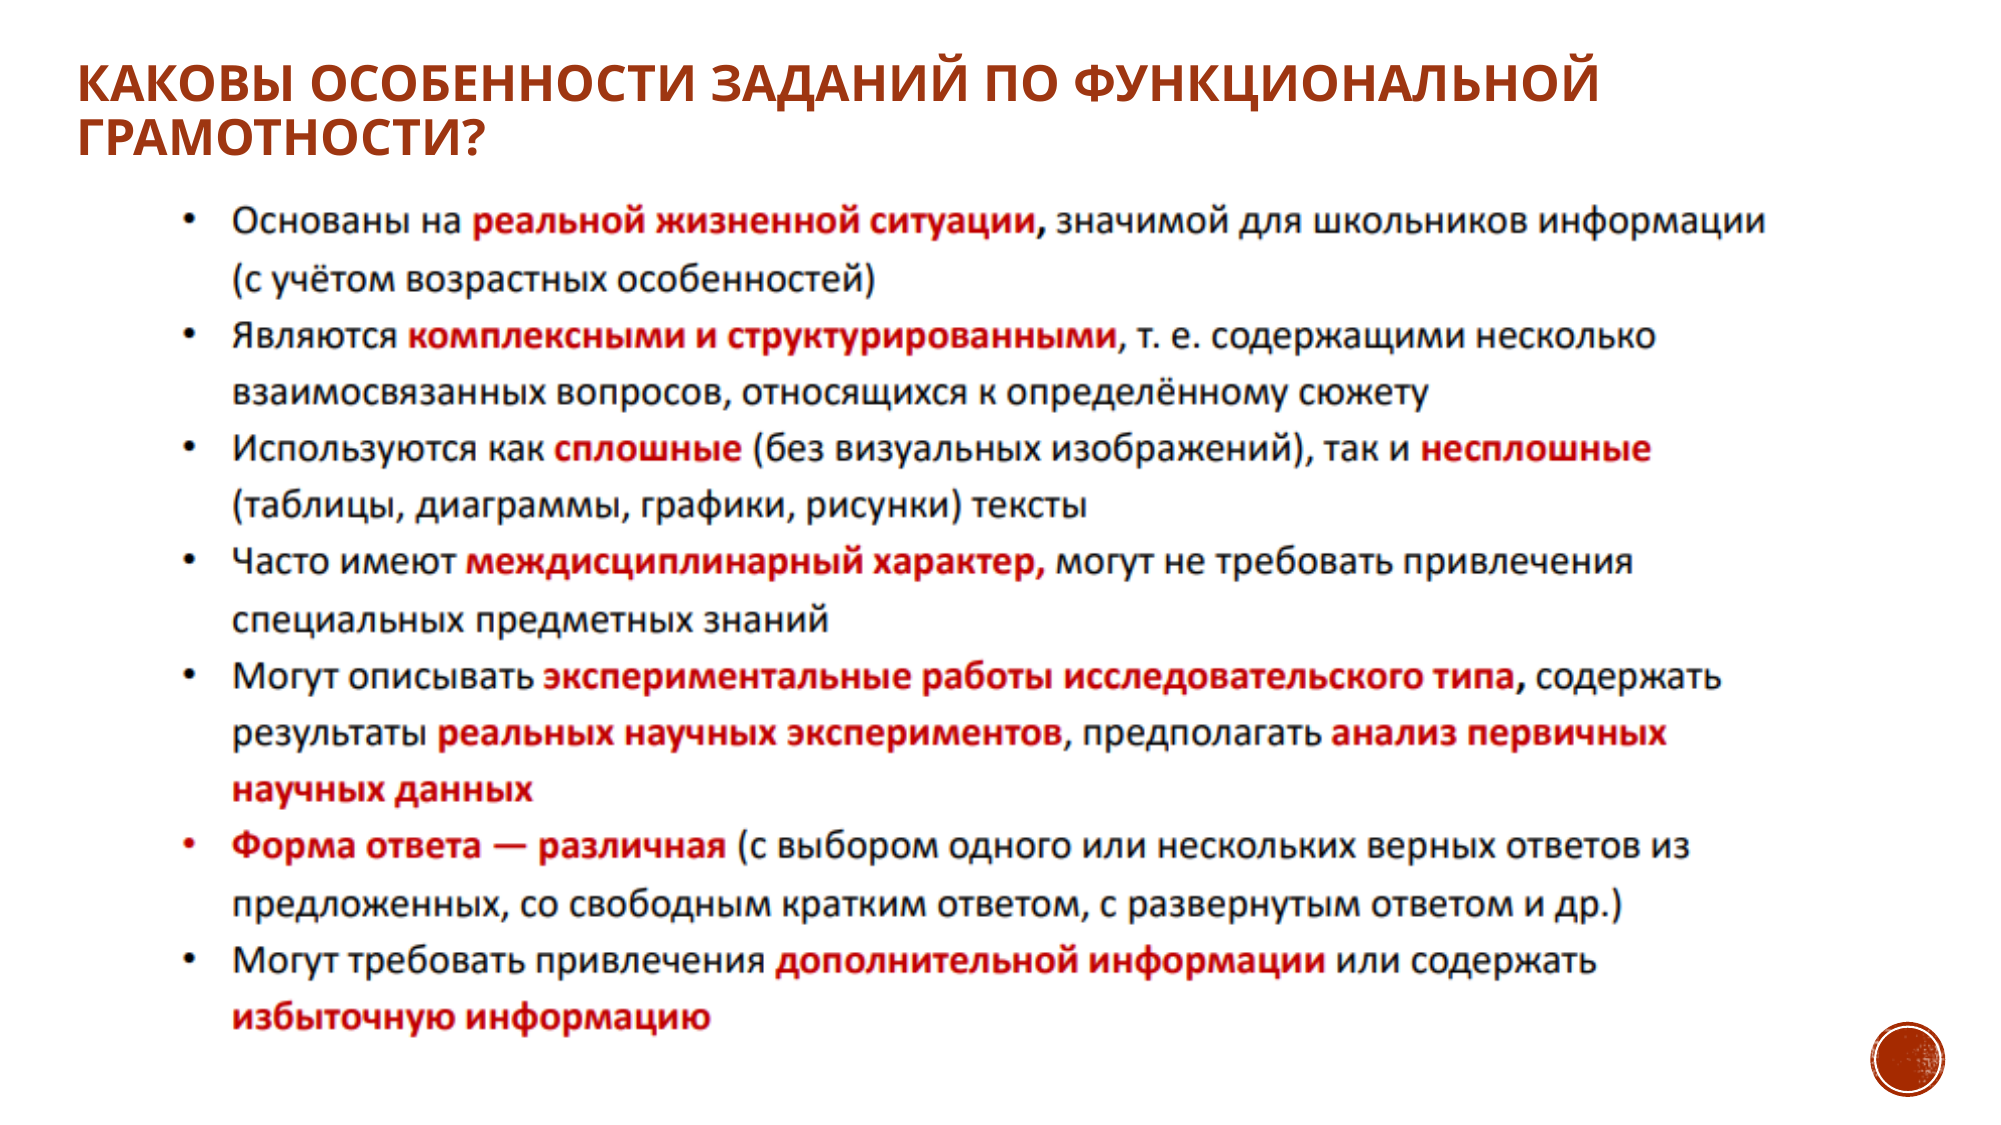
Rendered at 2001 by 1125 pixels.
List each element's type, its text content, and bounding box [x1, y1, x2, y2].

title Каковы особенности заданий по функциональной грамотности? [61, 49, 1939, 176]
picture [95, 181, 1846, 1076]
